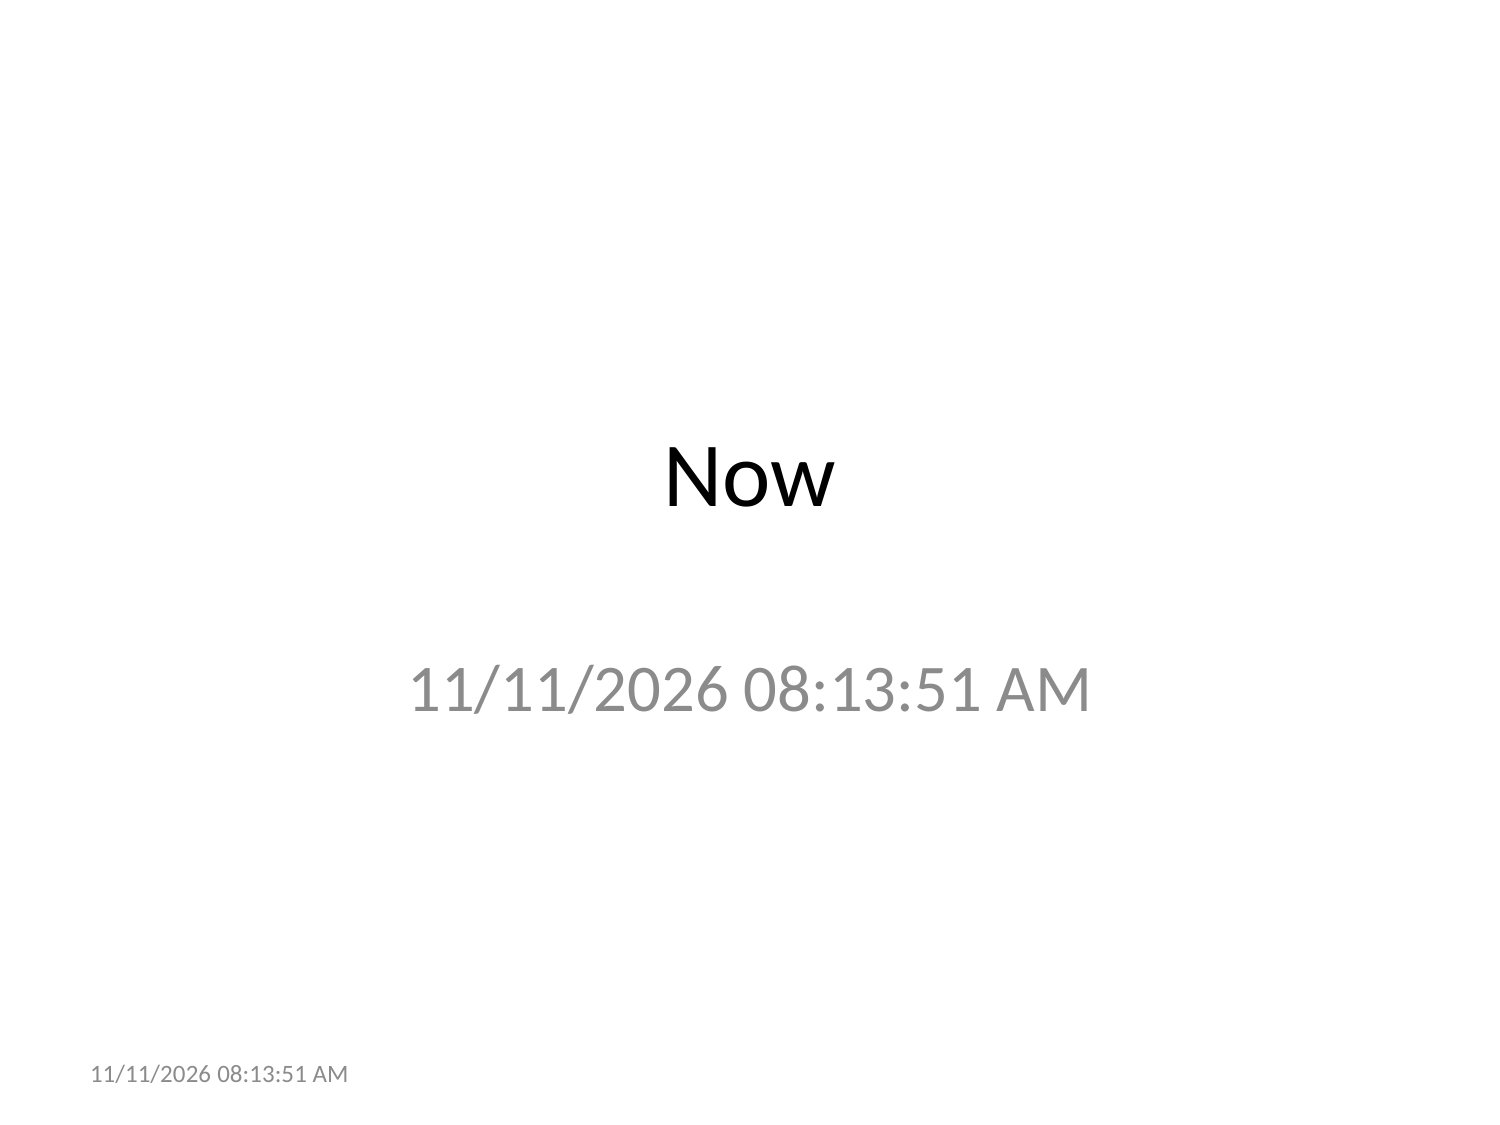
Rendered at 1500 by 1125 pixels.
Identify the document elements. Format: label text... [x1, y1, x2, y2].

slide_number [75, 1042, 425, 1103]
title Now [112, 349, 1388, 591]
subtitle 2011-12-19 10:20:04 AM [225, 637, 1275, 925]
